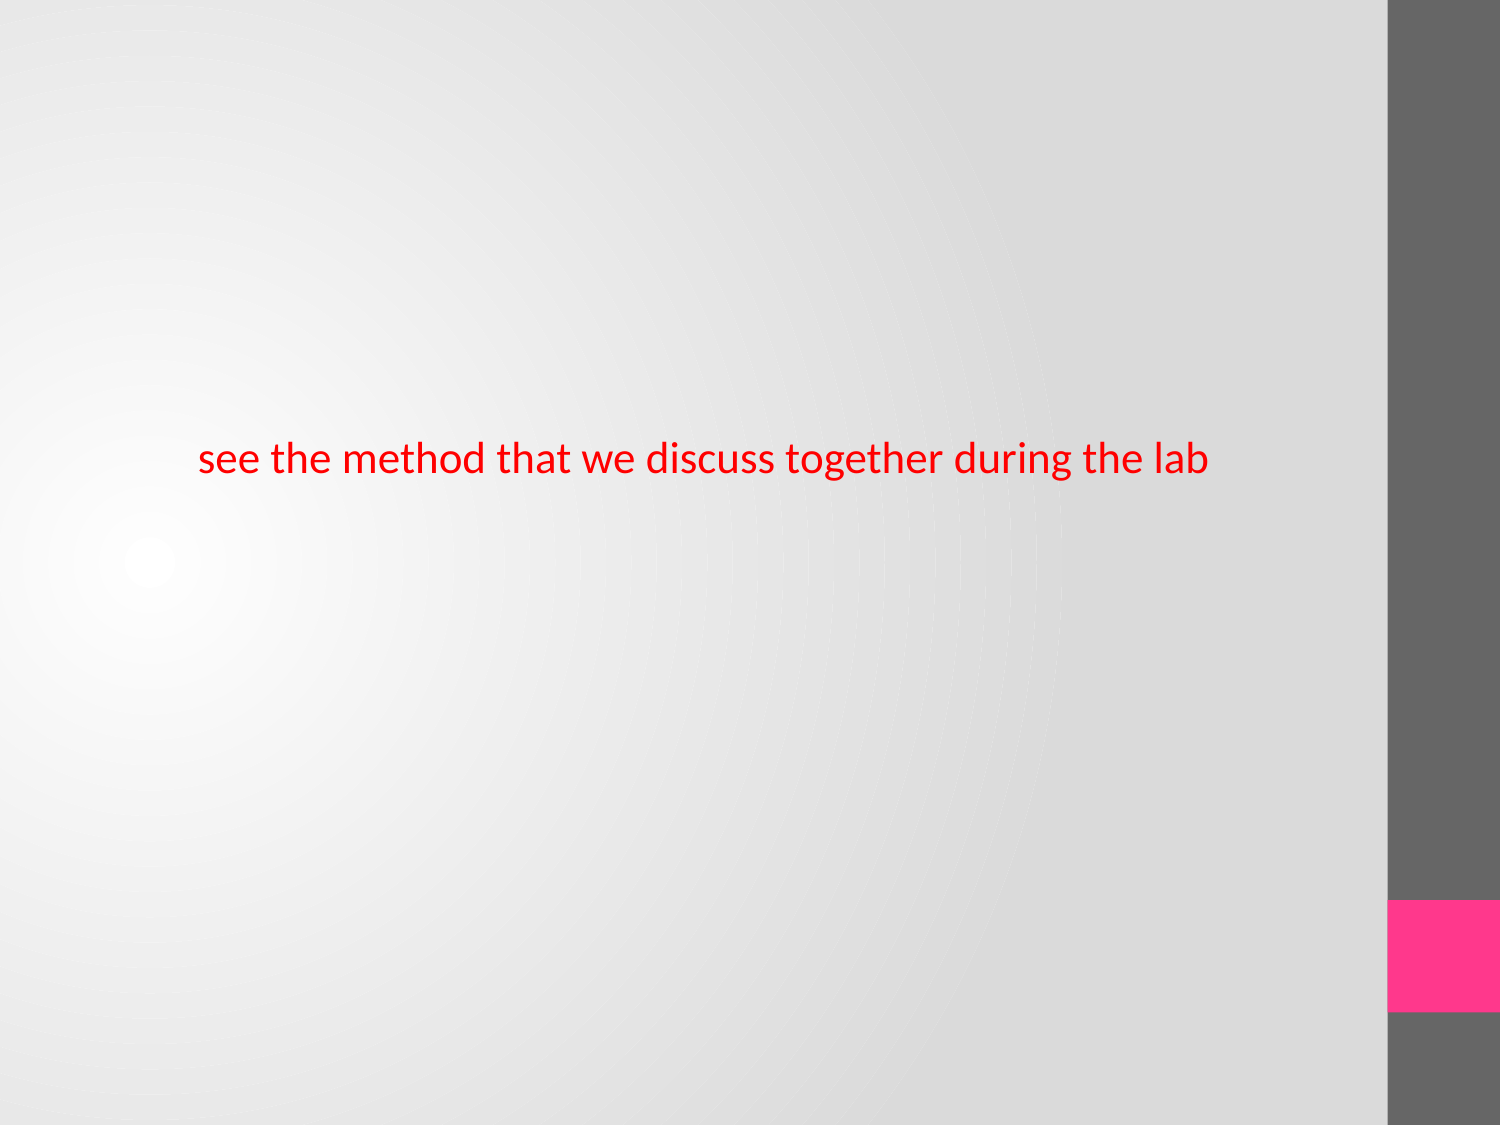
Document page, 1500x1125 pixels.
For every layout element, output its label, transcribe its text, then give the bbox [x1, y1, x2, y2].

subtitle see the method that we discuss together during the lab [183, 420, 1243, 596]
